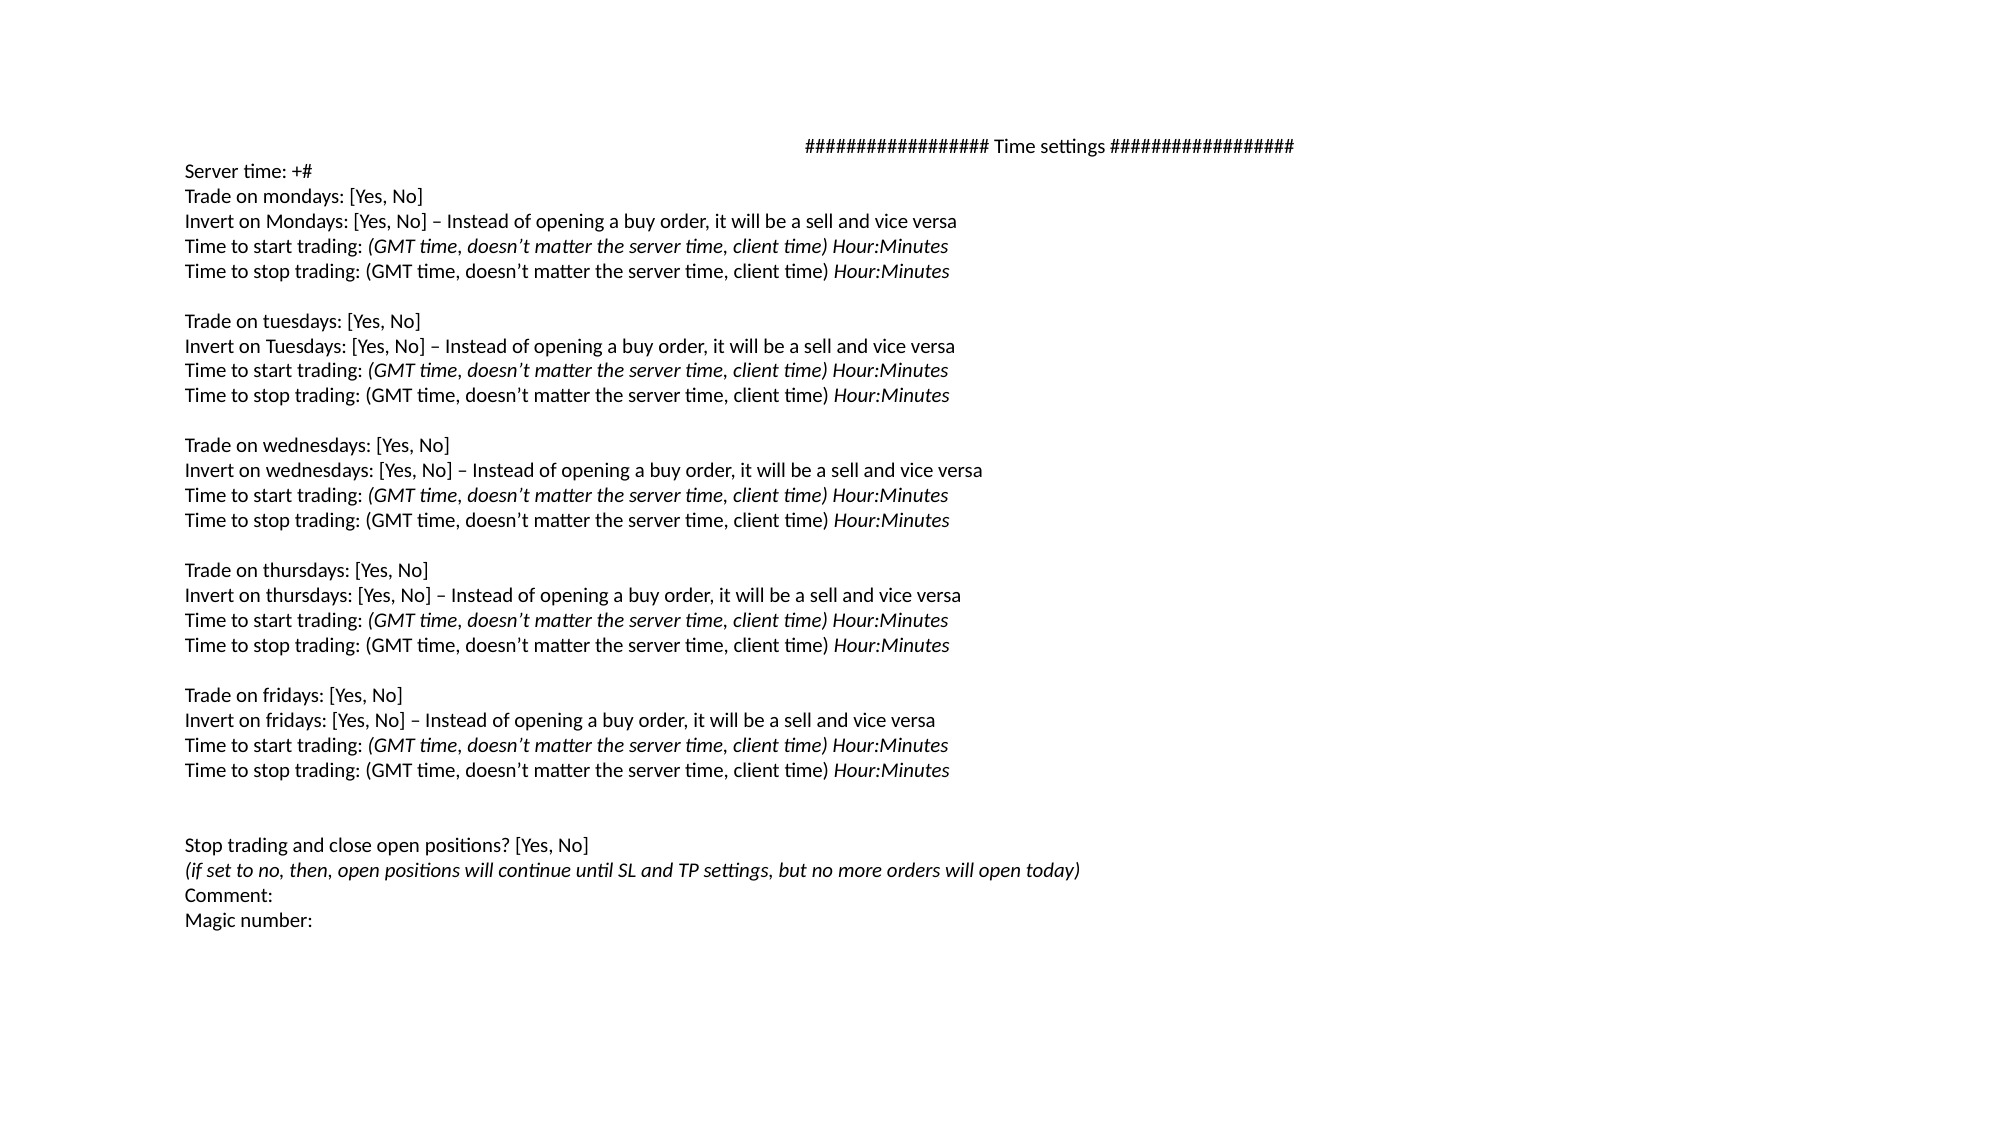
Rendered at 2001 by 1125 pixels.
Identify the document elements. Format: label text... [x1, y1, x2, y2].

text_box ################## Time settings ################## Server time: +# Trade on mondays: [Yes, No] Invert on Mondays: [Yes, No] – Instead of opening a buy order, it will be a sell and vice versa Time to start trading: (GMT time, doesn’t matter the server time, client time) Hour:Minutes Time to stop trading: (GMT time, doesn’t matter the server time, client time) Hour:Minutes Trade on tuesdays: [Yes, No] Invert on Tuesdays: [Yes, No] – Instead of opening a buy order, it will be a sell and vice versa Time to start trading: (GMT time, doesn’t matter the server time, client time) Hour:Minutes Time to stop trading: (GMT time, doesn’t matter the server time, client time) Hour:Minutes Trade on wednesdays: [Yes, No] Invert on wednesdays: [Yes, No] – Instead of opening a buy order, it will be a sell and vice versa Time to start trading: (GMT time, doesn’t matter the server time, client time) Hour:Minutes Time to stop trading: (GMT time, doesn’t matter the server time, client time) Hour:Minutes Trade on thursdays: [Yes, No] Invert on thursdays: [Yes, No] – Instead of opening a buy order, it will be a sell and vice versa Time to start trading: (GMT time, doesn’t matter the server time, client time) Hour:Minutes Time to stop trading: (GMT time, doesn’t matter the server time, client time) Hour:Minutes Trade on fridays: [Yes, No] Invert on fridays: [Yes, No] – Instead of opening a buy order, it will be a sell and vice versa Time to start trading: (GMT time, doesn’t matter the server time, client time) Hour:Minutes Time to stop trading: (GMT time, doesn’t matter the server time, client time) Hour:Minutes Stop trading and close open positions? [Yes, No] (if set to no, then, open positions will continue until SL and TP settings, but no more orders will open today) Comment: Magic number: [170, 99, 1935, 940]
